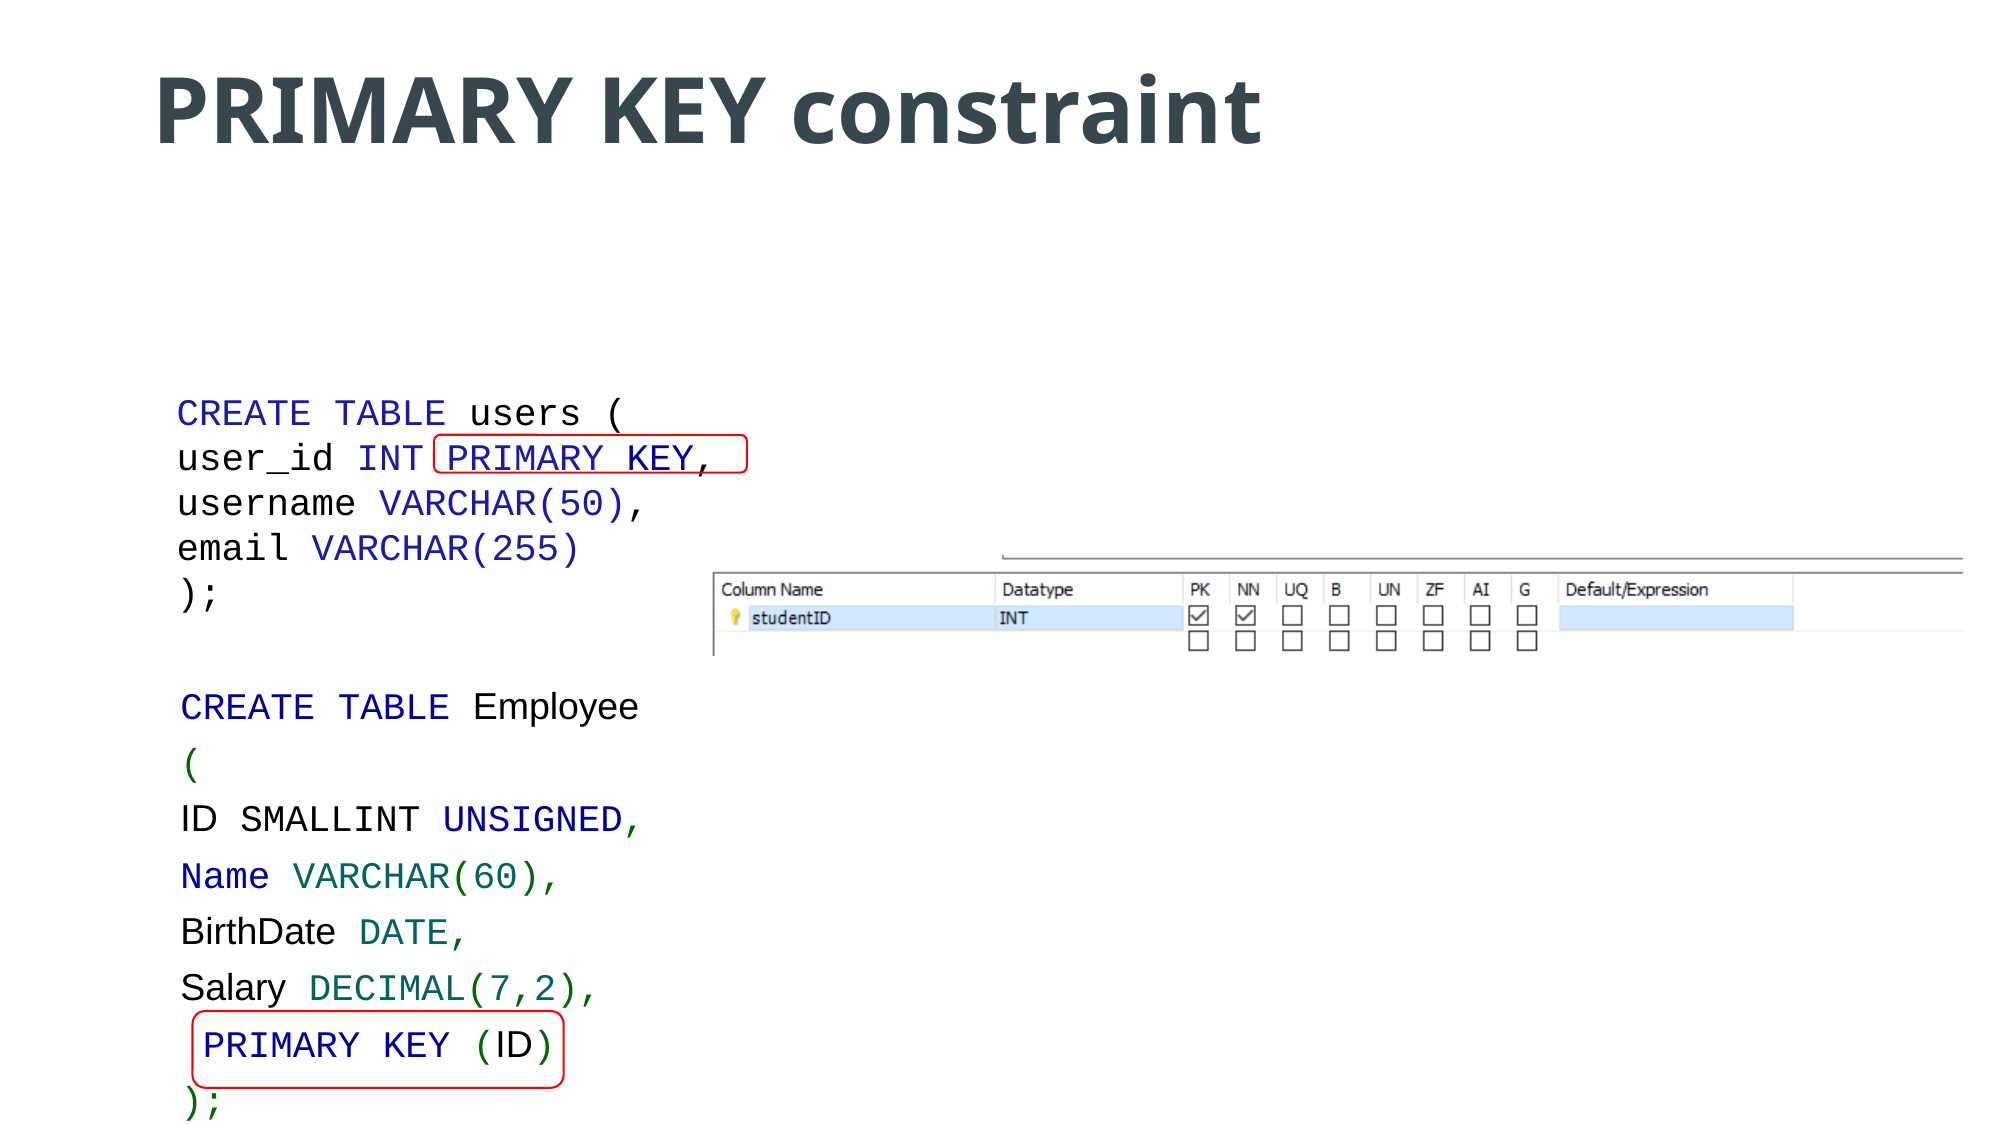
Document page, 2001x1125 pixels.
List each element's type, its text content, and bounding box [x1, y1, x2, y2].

text_box CREATE TABLE Employee ( ID SMALLINT UNSIGNED, Name VARCHAR(60), BirthDate DATE, Salary DECIMAL(7,2), PRIMARY KEY (ID) ); [180, 681, 1206, 1121]
title PRIMARY KEY constraint [137, 59, 1863, 278]
text_box [191, 1009, 565, 1089]
text_box [432, 433, 748, 474]
picture [710, 555, 1963, 656]
text_box CREATE TABLE users ( user_id INT PRIMARY KEY, username VARCHAR(50), email VARCHAR(255) ); [161, 380, 1403, 621]
